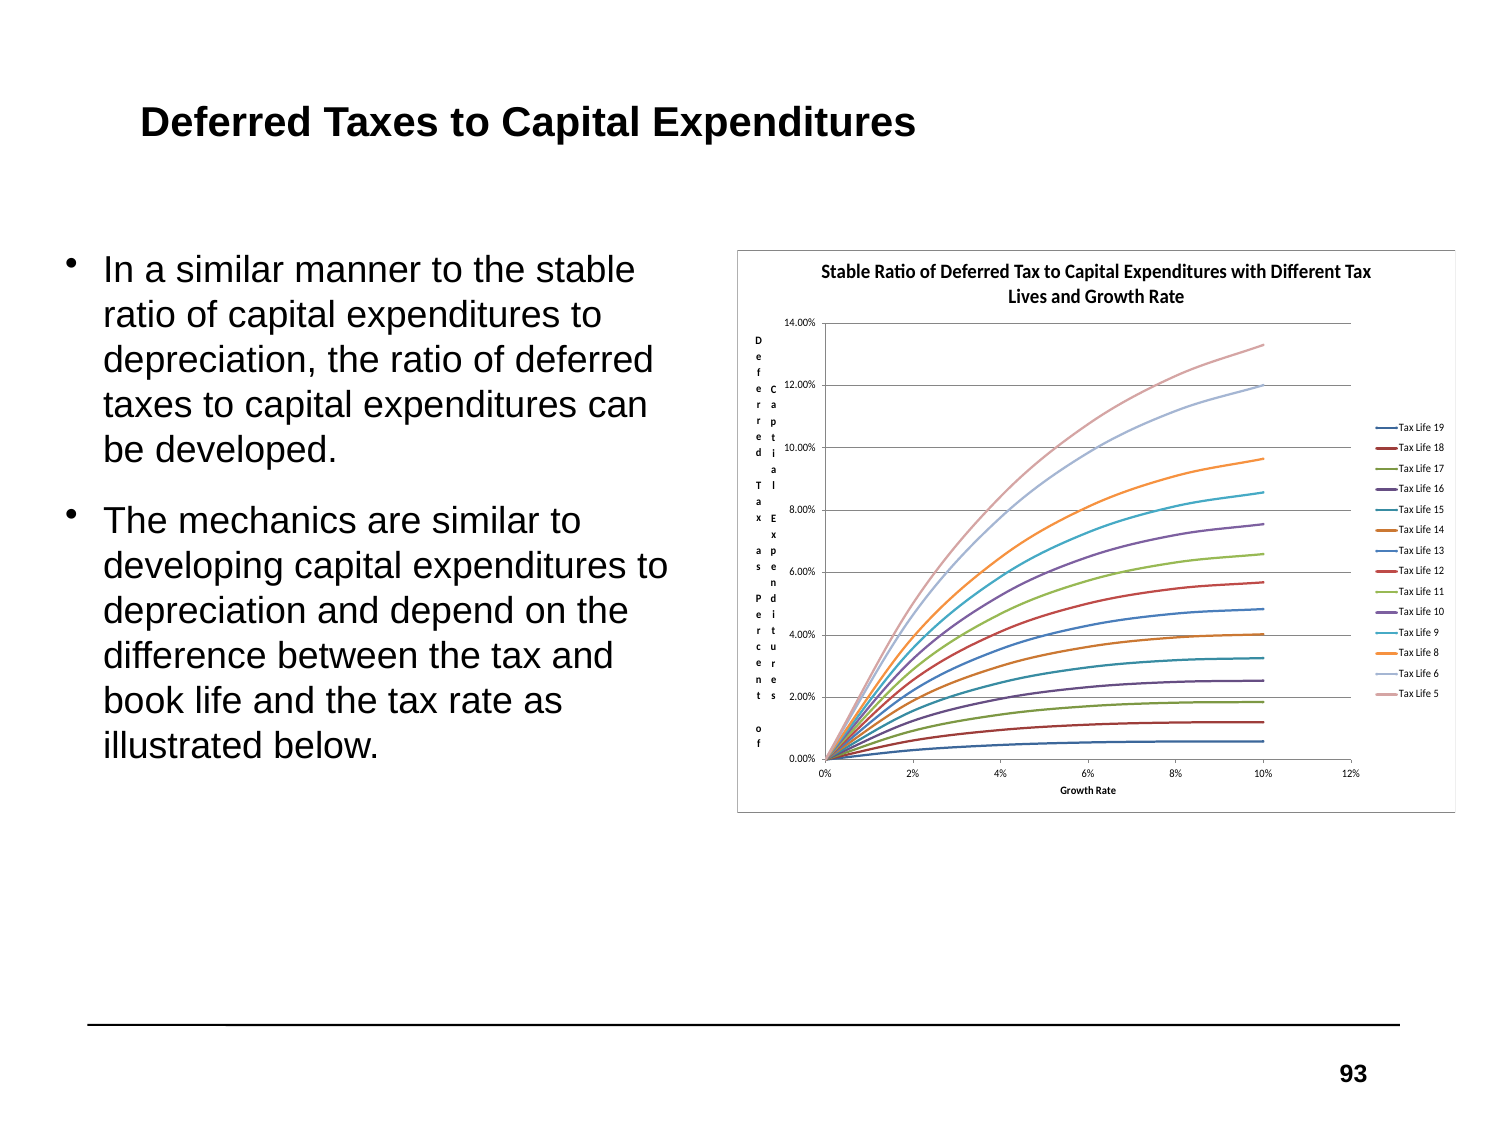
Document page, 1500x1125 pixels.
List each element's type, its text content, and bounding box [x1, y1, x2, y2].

list In a similar manner to the stable ratio of capital expenditures to depreciation, the ratio of deferred taxes to capital expenditures can be developed. The mechanics are similar to developing capital expenditures to depreciation and depend on the difference between the tax and book life and the tax rate as illustrated below. [50, 237, 700, 825]
title Deferred Taxes to Capital Expenditures [125, 87, 1375, 225]
picture [737, 249, 1456, 813]
